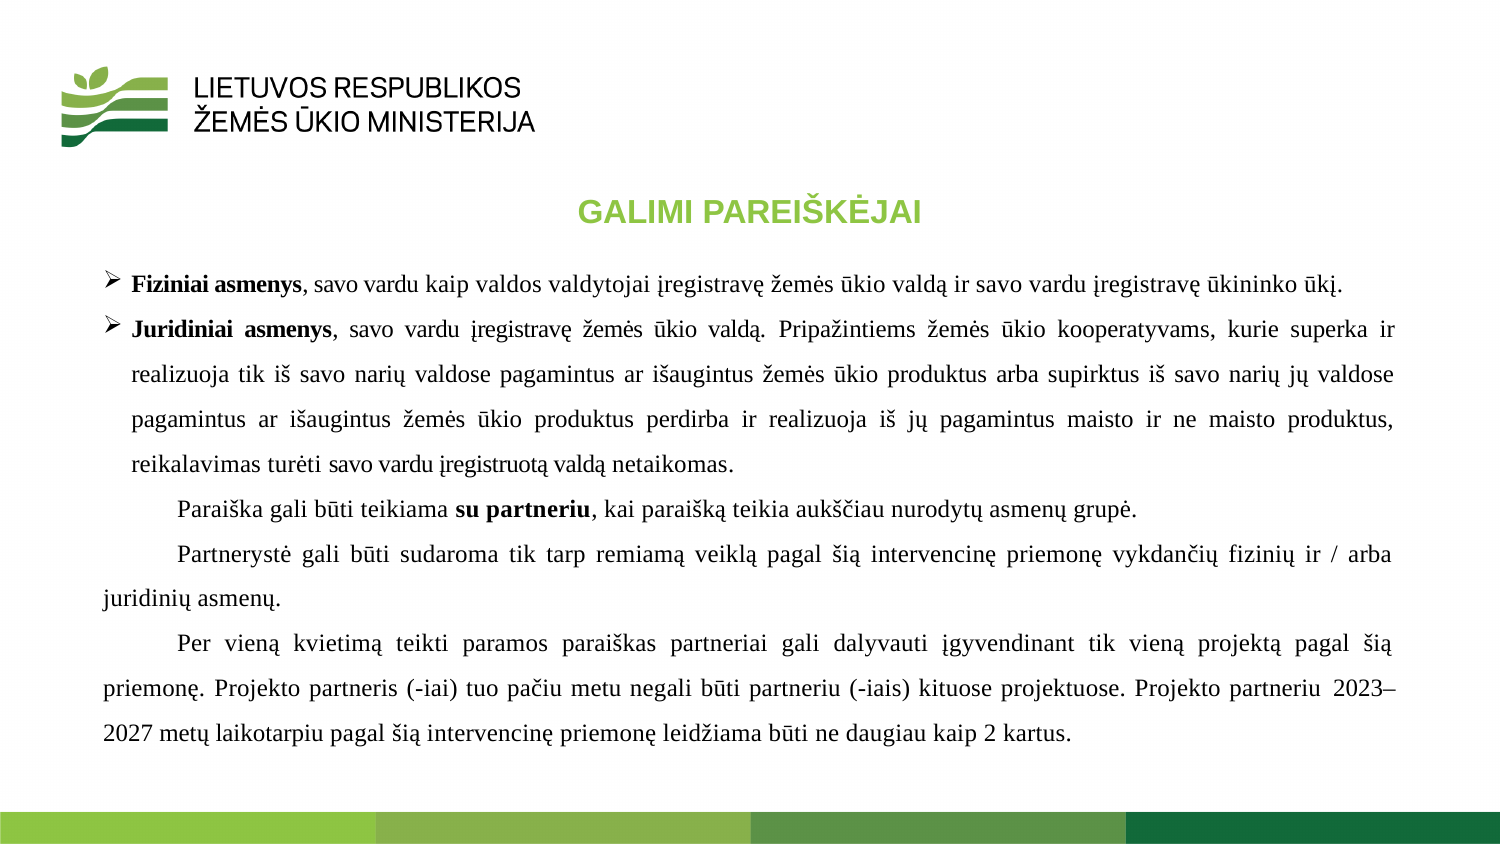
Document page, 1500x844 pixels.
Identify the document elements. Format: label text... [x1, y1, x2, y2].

text_box GALIMI PAREIŠKĖJAI [387, 182, 1113, 238]
text_box Fiziniai asmenys, savo vardu kaip valdos valdytojai įregistravę žemės ūkio valdą ir savo vardu įregistravę ūkininko ūkį. Juridiniai asmenys, savo vardu įregistravę žemės ūkio valdą. Pripažintiems žemės ūkio kooperatyvams, kurie superka ir realizuoja tik iš savo narių valdose pagamintus ar išaugintus žemės ūkio produktus arba supirktus iš savo narių jų valdose pagamintus ar išaugintus žemės ūkio produktus perdirba ir realizuoja iš jų pagamintus maisto ir ne maisto produktus, reikalavimas turėti savo vardu įregistruotą valdą netaikomas. Paraiška gali būti teikiama su partneriu, kai paraišką teikia aukščiau nurodytų asmenų grupė. Partnerystė gali būti sudaroma tik tarp remiamą veiklą pagal šią intervencinę priemonę vykdančių fizinių ir / arba juridinių asmenų. Per vieną kvietimą teikti paramos paraiškas partneriai gali dalyvauti įgyvendinant tik vieną projektą pagal šią priemonę. Projekto partneris (-iai) tuo pačiu metu negali būti partneriu (-iais) kituose projektuose. Projekto partneriu 2023–2027 metų laikotarpiu pagal šią intervencinę priemonę leidžiama būti ne daugiau kaip 2 kartus. [88, 245, 1411, 799]
picture [0, 0, 1500, 844]
